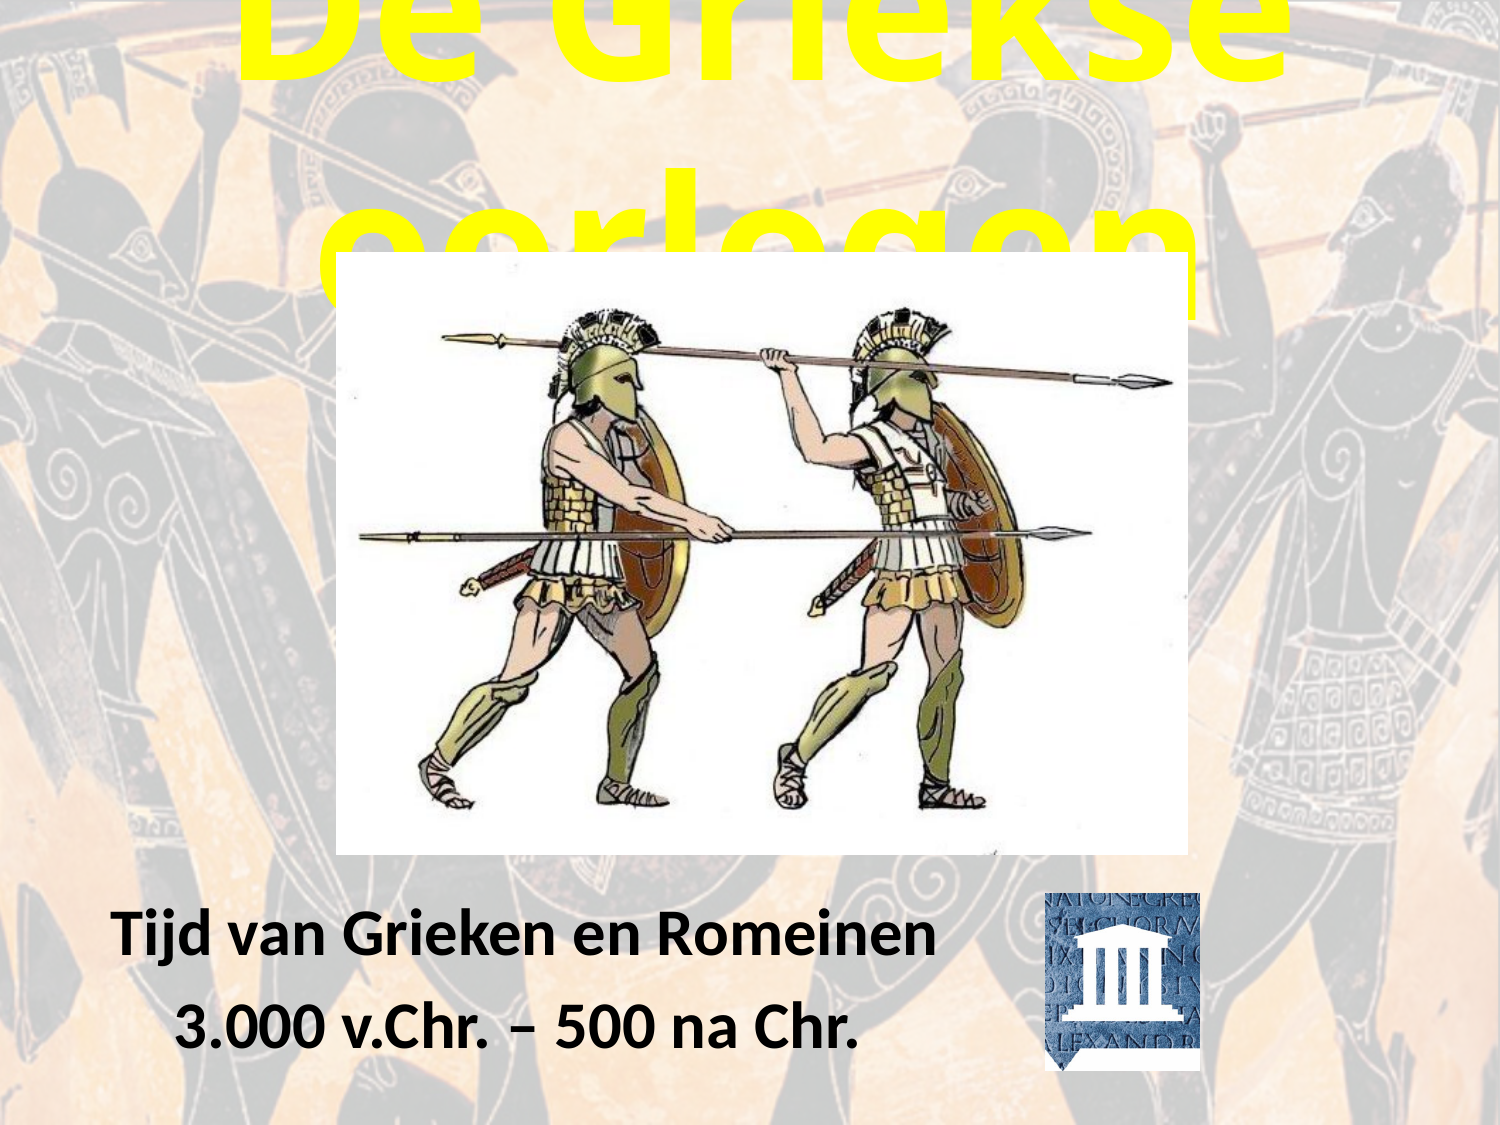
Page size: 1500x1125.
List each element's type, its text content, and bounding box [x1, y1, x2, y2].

picture [336, 252, 1188, 856]
picture [1045, 893, 1200, 1071]
subtitle Tijd van Grieken en Romeinen 3.000 v.Chr. – 500 na Chr. [0, 881, 1050, 1125]
title De Griekse oorlogen [123, 0, 1399, 242]
